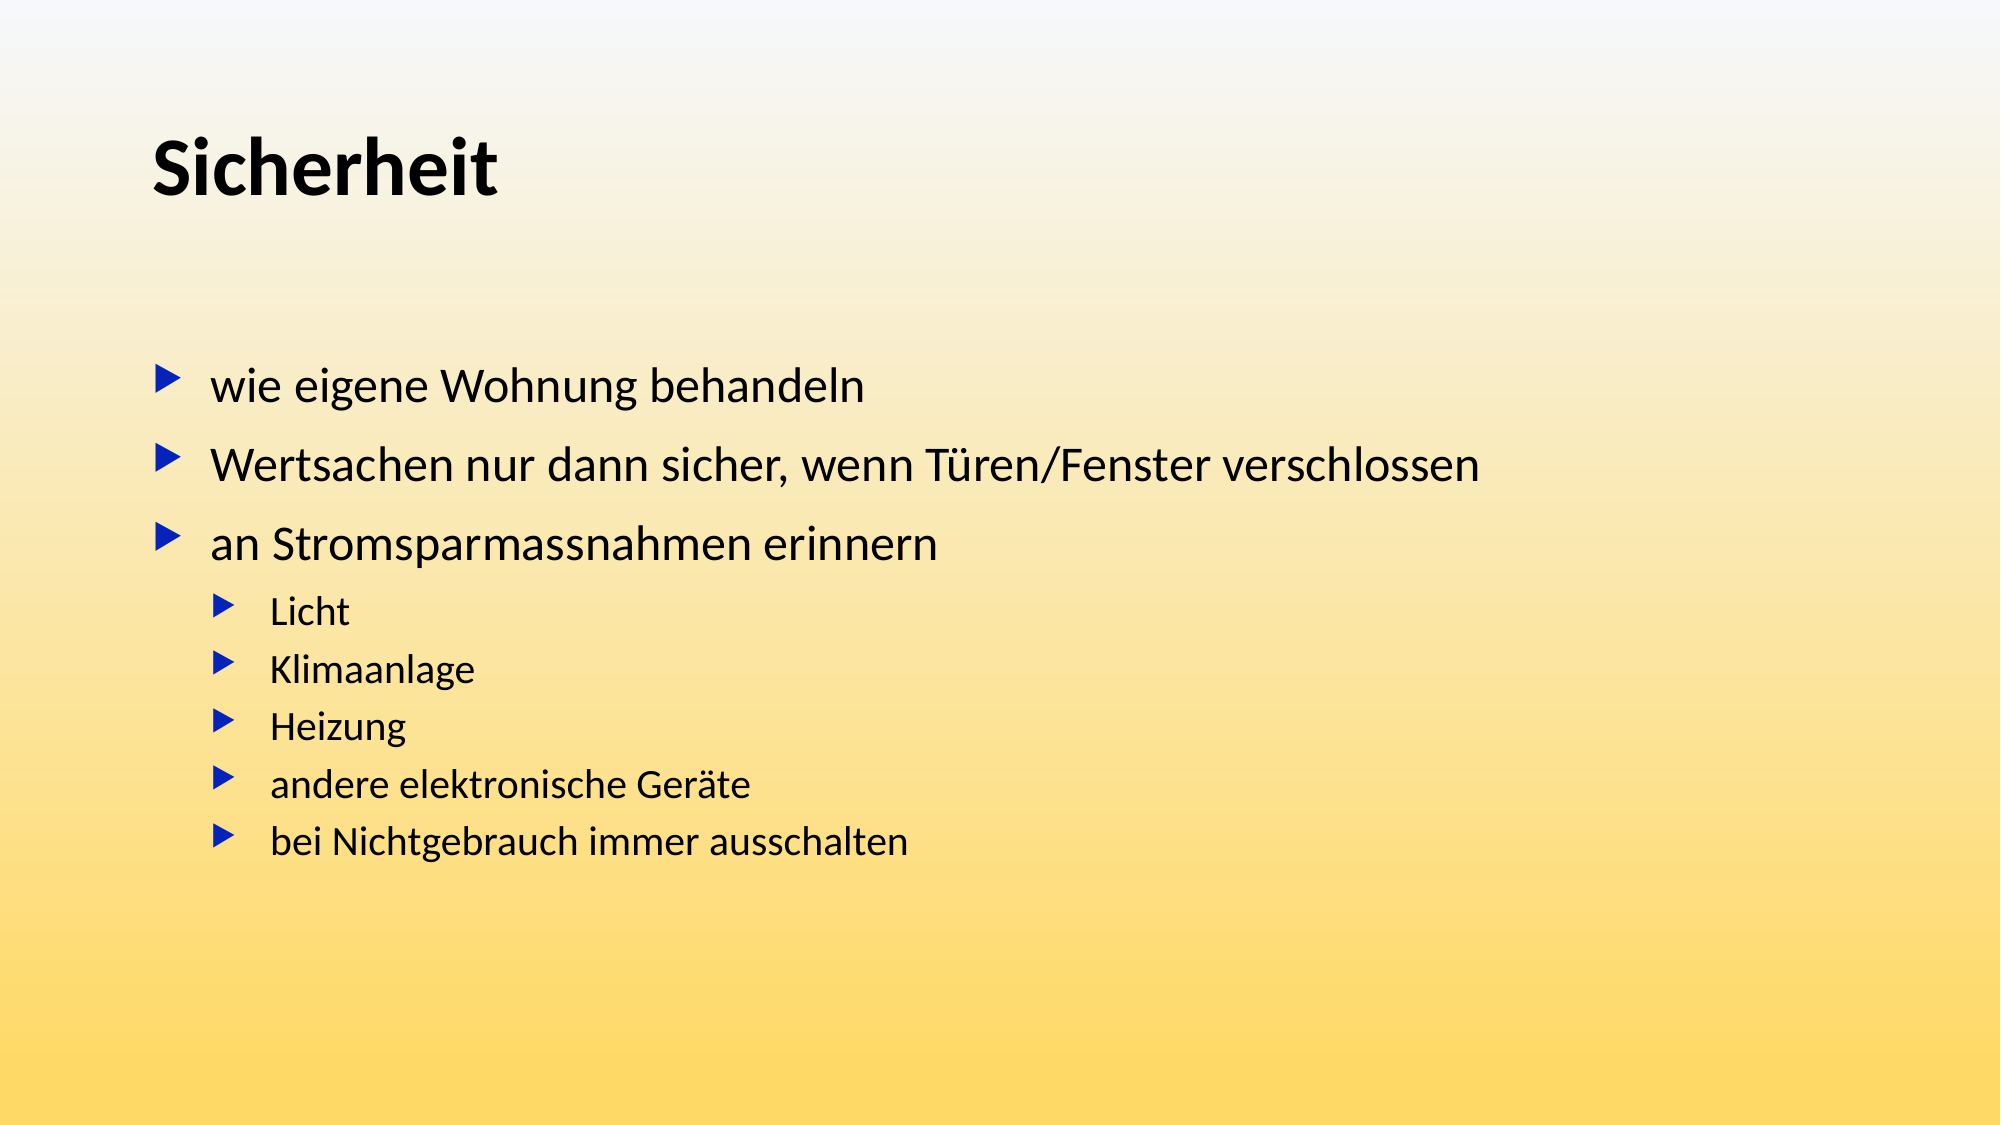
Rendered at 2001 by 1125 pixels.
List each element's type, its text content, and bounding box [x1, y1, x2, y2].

list wie eigene Wohnung behandeln Wertsachen nur dann sicher, wenn Türen/Fenster verschlossen an Stromsparmassnahmen erinnern Licht Klimaanlage Heizung andere elektronische Geräte bei Nichtgebrauch immer ausschalten [137, 351, 1863, 1066]
title Sicherheit [137, 59, 1863, 278]
